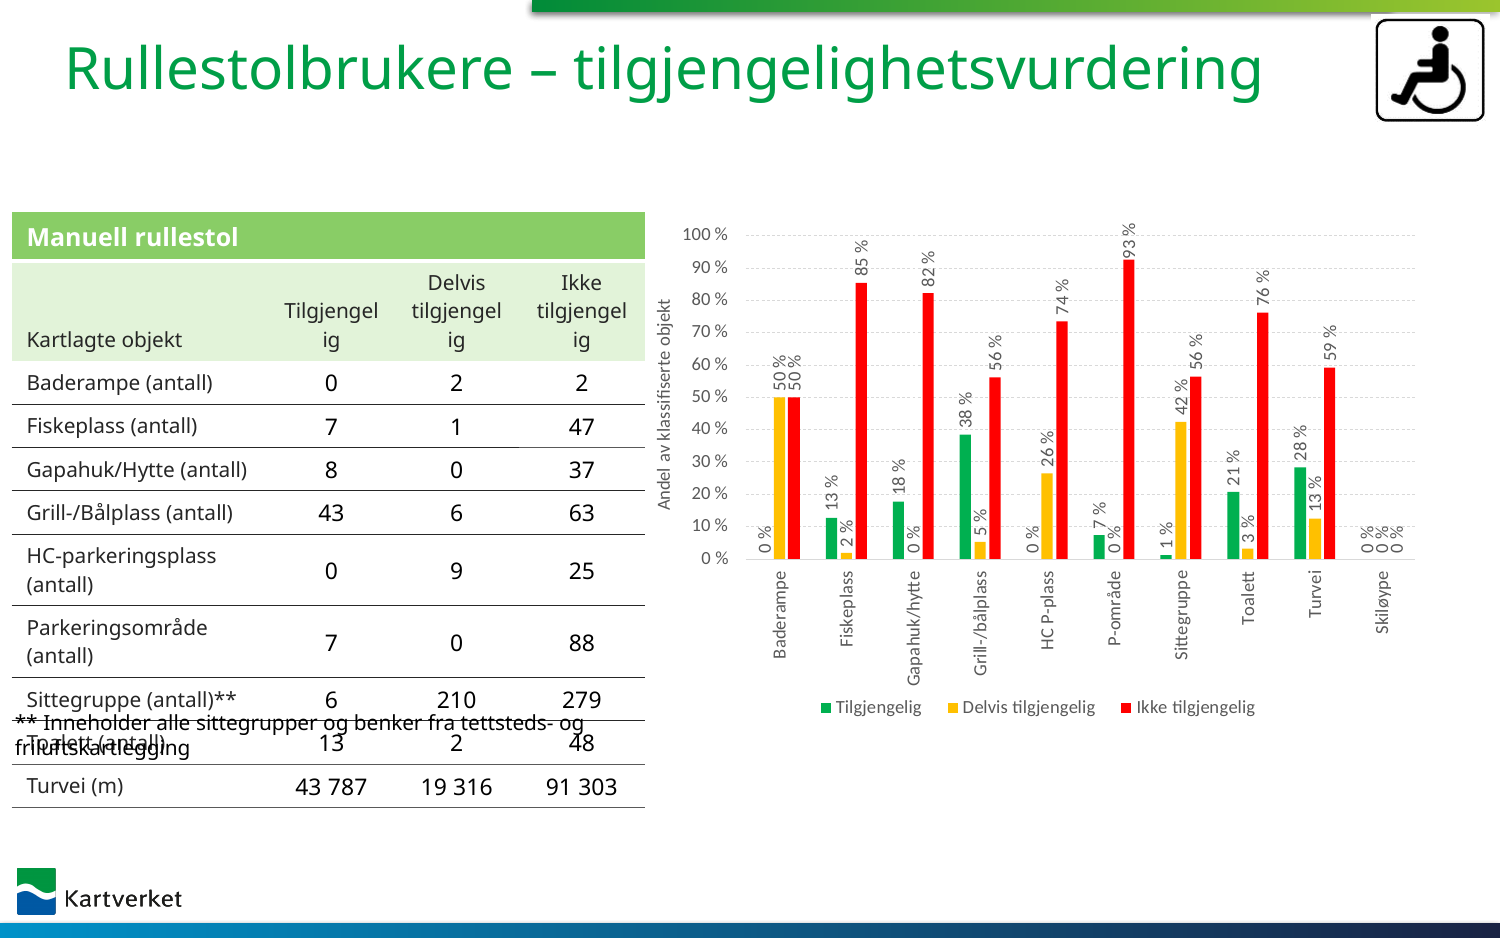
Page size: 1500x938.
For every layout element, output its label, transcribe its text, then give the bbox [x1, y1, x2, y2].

table_cell 0 [269, 535, 394, 605]
picture [1371, 13, 1491, 127]
table_cell 210 [394, 678, 519, 702]
table_cell HC-parkeringsplass (antall) [12, 535, 269, 605]
table_cell 8 [269, 448, 394, 490]
table_cell 91 303 [519, 768, 645, 807]
table_cell 9 [394, 535, 519, 605]
table_cell 0 [269, 361, 394, 404]
table_cell Gapahuk/Hytte (antall) [12, 448, 269, 490]
table_cell 88 [519, 606, 638, 677]
table_cell 2 [519, 361, 638, 404]
table_cell 0 [394, 448, 519, 490]
table_cell 279 [519, 678, 638, 702]
table_cell 19 316 [394, 768, 519, 807]
table_cell Delvis tilgjengelig [394, 263, 519, 361]
table_cell Kartlagte objekt [12, 263, 269, 361]
table_cell Grill-/Bålplass (antall) [12, 491, 269, 534]
table_cell 63 [519, 491, 638, 534]
text_box ** Inneholder alle sittegrupper og benker fra tettsteds- og friluftskartlegging [0, 702, 745, 768]
table_cell 7 [269, 606, 394, 677]
table_cell 0 [394, 606, 519, 677]
table_cell 6 [394, 491, 519, 534]
table_cell 43 [269, 491, 394, 534]
table_cell Sittegruppe (antall)** [12, 678, 269, 702]
table_cell Fiskeplass (antall) [12, 405, 269, 447]
table_header Manuell rullestol [12, 212, 645, 259]
table_cell 1 [394, 405, 519, 447]
text_box Rullestolbrukere – tilgjengelighetsvurdering [49, 12, 1372, 109]
table_cell 47 [519, 405, 638, 447]
table_cell Parkeringsområde (antall) [12, 606, 269, 677]
table_cell 6 [269, 678, 394, 702]
table_cell 7 [269, 405, 394, 447]
table_cell Turvei (m) [12, 768, 269, 807]
table_cell Baderampe (antall) [12, 361, 269, 404]
table_cell 25 [519, 535, 638, 605]
table_cell 2 [394, 361, 519, 404]
table_cell 37 [519, 448, 638, 490]
table_cell 43 787 [269, 768, 394, 807]
table_cell Ikke tilgjengelig [519, 263, 638, 361]
table_cell Tilgjengelig [269, 263, 394, 361]
picture [643, 218, 1426, 728]
